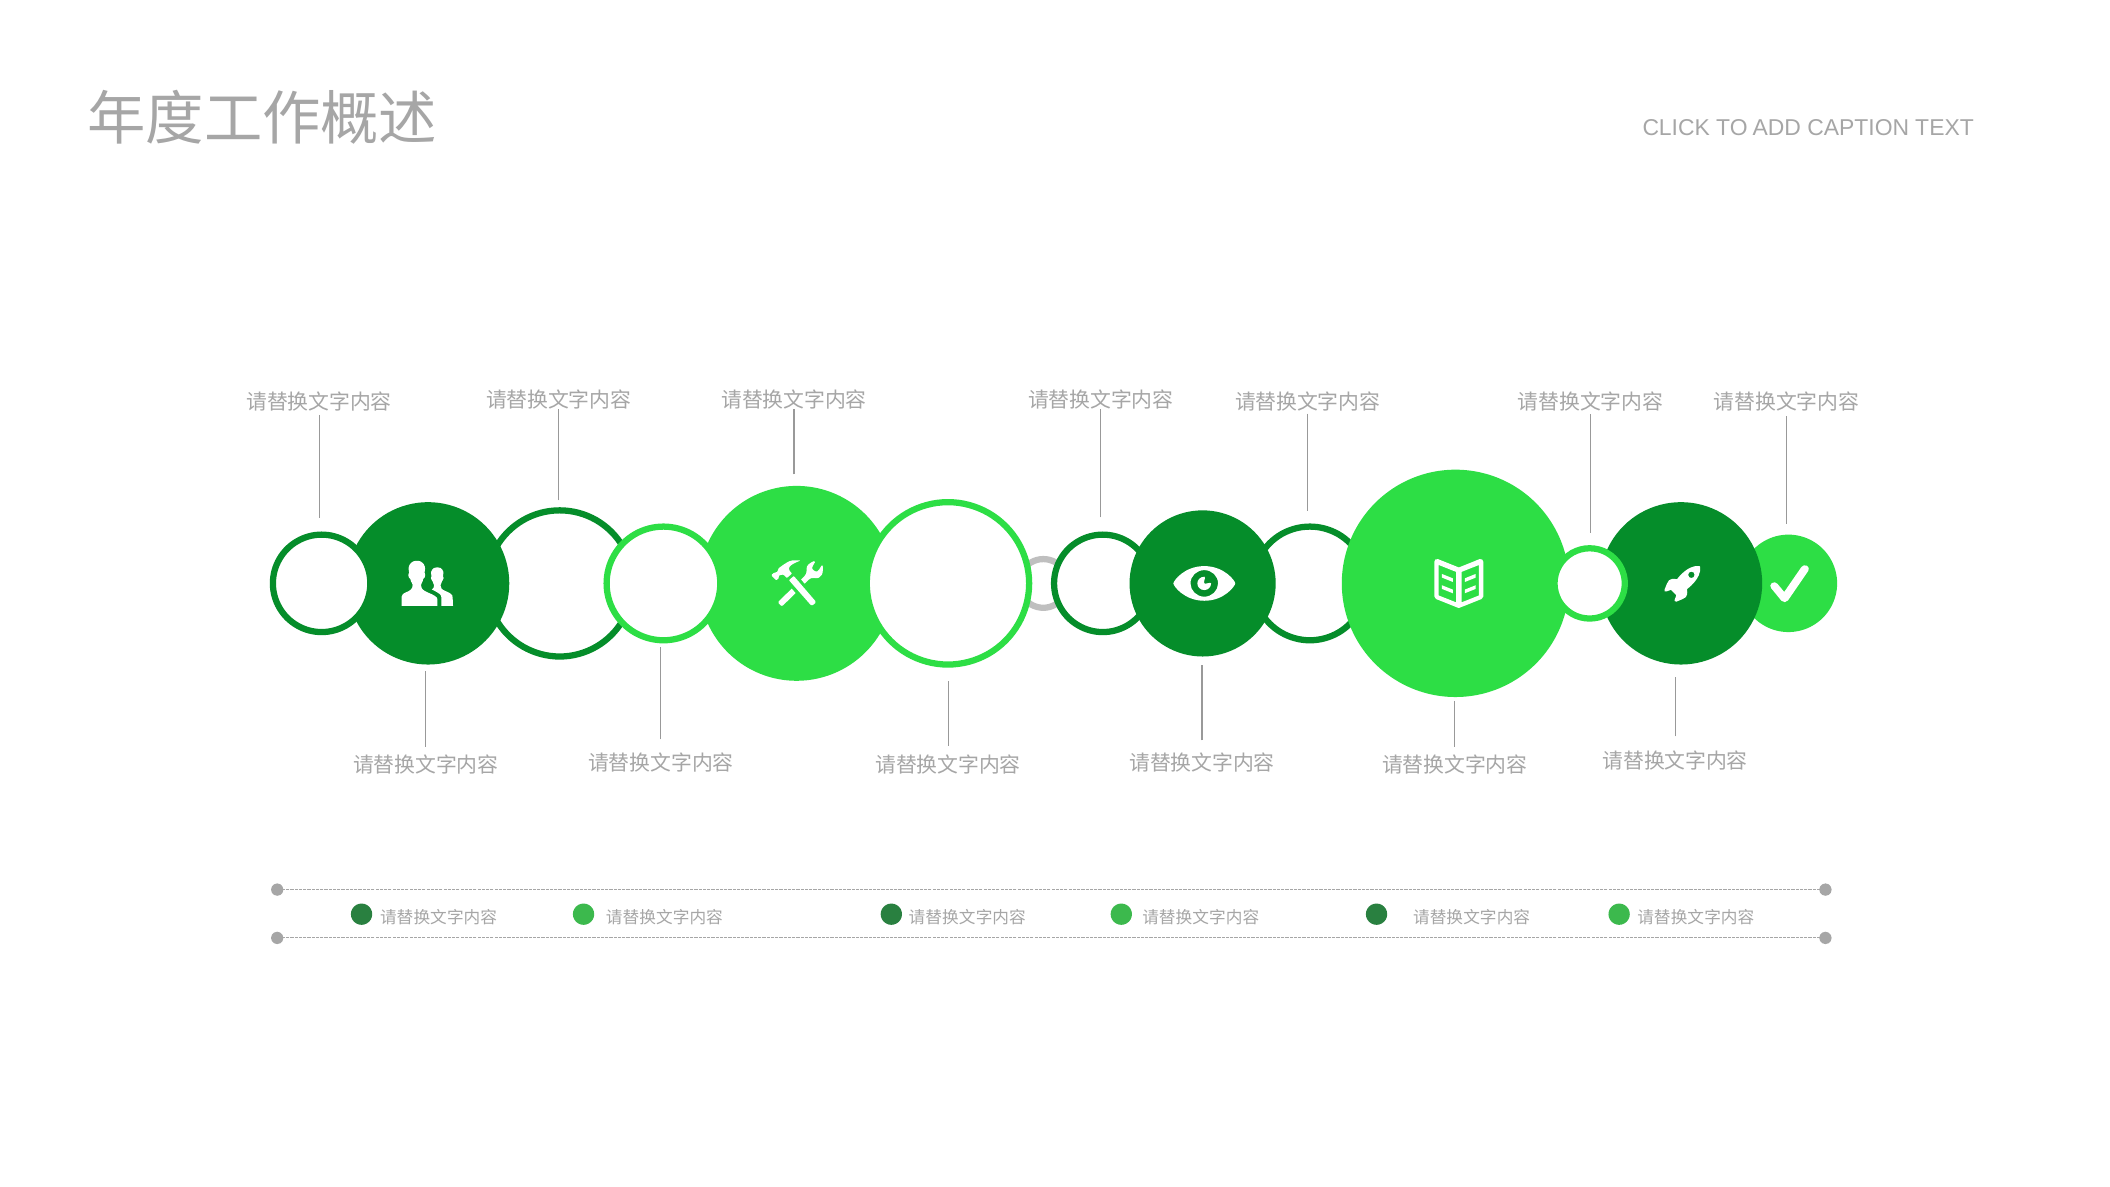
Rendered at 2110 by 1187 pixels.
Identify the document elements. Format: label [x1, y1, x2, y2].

text_box [1026, 381, 1175, 518]
text_box [1755, 533, 1839, 634]
text_box [355, 501, 511, 666]
text_box [874, 681, 1022, 778]
text_box [1664, 566, 1701, 602]
text_box [499, 509, 622, 658]
text_box [865, 501, 1031, 666]
text_box [87, 78, 2022, 153]
text_box [1553, 547, 1626, 620]
text_box [1605, 501, 1764, 666]
text_box [605, 525, 722, 642]
text_box [1128, 664, 1276, 776]
text_box [1266, 525, 1349, 642]
text_box [801, 561, 823, 584]
text_box [1381, 700, 1529, 778]
text_box [352, 671, 500, 778]
text_box [1516, 383, 1665, 534]
text_box [350, 902, 1755, 927]
text_box [1128, 509, 1277, 658]
text_box [1233, 383, 1382, 512]
text_box [706, 484, 882, 682]
text_box [1053, 533, 1137, 634]
text_box [789, 576, 816, 606]
text_box [277, 889, 1826, 938]
text_box [1770, 565, 1809, 603]
text_box [1340, 468, 1567, 699]
text_box [1173, 566, 1236, 601]
text_box [771, 560, 800, 580]
text_box [778, 588, 796, 606]
text_box [1712, 383, 1861, 525]
text_box [1434, 559, 1484, 608]
text_box [271, 533, 372, 634]
text_box [484, 381, 633, 501]
text_box [245, 383, 393, 518]
text_box [1601, 676, 1749, 774]
text_box [720, 381, 868, 475]
text_box [430, 567, 454, 606]
text_box [1028, 558, 1057, 609]
text_box [401, 560, 438, 606]
text_box [587, 647, 735, 776]
